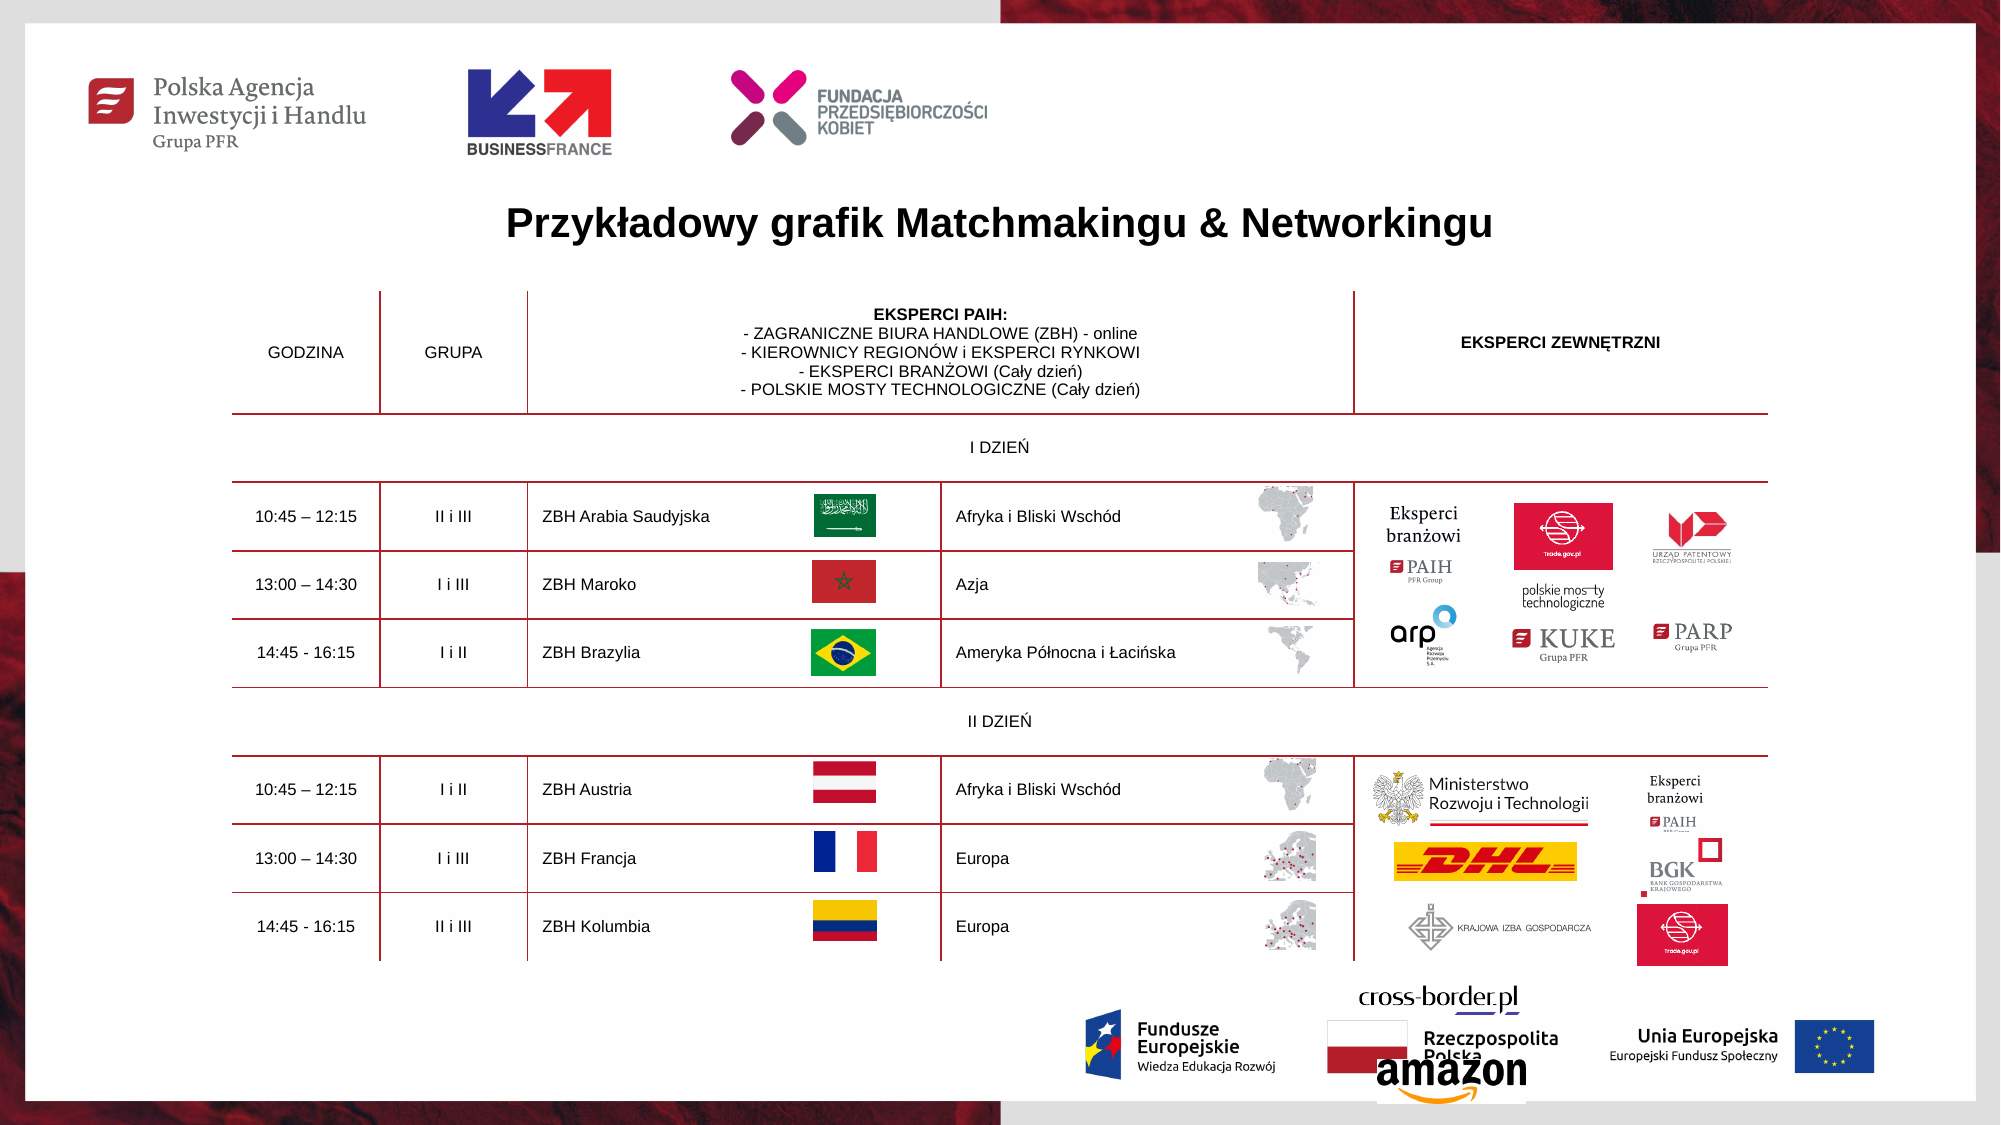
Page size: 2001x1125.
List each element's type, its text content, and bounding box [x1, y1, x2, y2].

table_cell I i II [381, 620, 527, 687]
table_cell ZBH Brazylia [528, 620, 940, 687]
table_cell Europa [942, 893, 1353, 961]
table_cell II i III [381, 893, 527, 961]
table_cell II DZIEŃ [232, 688, 1768, 755]
table_cell 10:45 – 12:15 [232, 483, 379, 550]
table_cell Afryka i Bliski Wschód [942, 483, 1353, 550]
table_cell I i III [381, 552, 527, 618]
table_cell ZBH Arabia Saudyjska [528, 483, 940, 550]
table_cell ZBH Kolumbia [528, 893, 940, 961]
table_cell [1355, 483, 1768, 687]
picture [0, 0, 2001, 1125]
table_cell ZBH Francja [528, 825, 940, 892]
table_cell Ameryka Północna i Łacińska [942, 620, 1353, 687]
table_cell Europa [942, 825, 1353, 892]
table_cell ZBH Maroko [528, 552, 940, 618]
table_cell Azja [942, 552, 1353, 618]
table_cell 14:45 - 16:15 [232, 893, 379, 961]
table_cell Afryka i Bliski Wschód [942, 757, 1353, 823]
table_cell I i II [381, 757, 527, 823]
table_cell 13:00 – 14:30 [232, 825, 379, 892]
table_cell 14:45 - 16:15 [232, 620, 379, 687]
table_cell II i III [381, 483, 527, 550]
table_header GODZINA [232, 291, 379, 413]
table_header EKSPERCI PAIH: - ZAGRANICZNE BIURA HANDLOWE (ZBH) - online - KIEROWNICY REGIONÓW i EKSPERCI RYNKOWI - EKSPERCI BRANŻOWI (Cały dzień) - POLSKIE MOSTY TECHNOLOGICZNE (Cały dzień) [528, 291, 1353, 413]
text_box Przykładowy grafik Matchmakingu & Networkingu [367, 188, 1633, 254]
table_header EKSPERCI ZEWNĘTRZNI [1355, 291, 1768, 413]
table_cell I i III [381, 825, 527, 892]
table_cell ZBH Austria [528, 757, 940, 823]
table_cell 13:00 – 14:30 [232, 552, 379, 618]
table_cell [1355, 757, 1768, 961]
table_cell 10:45 – 12:15 [232, 757, 379, 823]
table_header GRUPA [381, 291, 527, 413]
table_cell I DZIEŃ [232, 415, 1768, 481]
